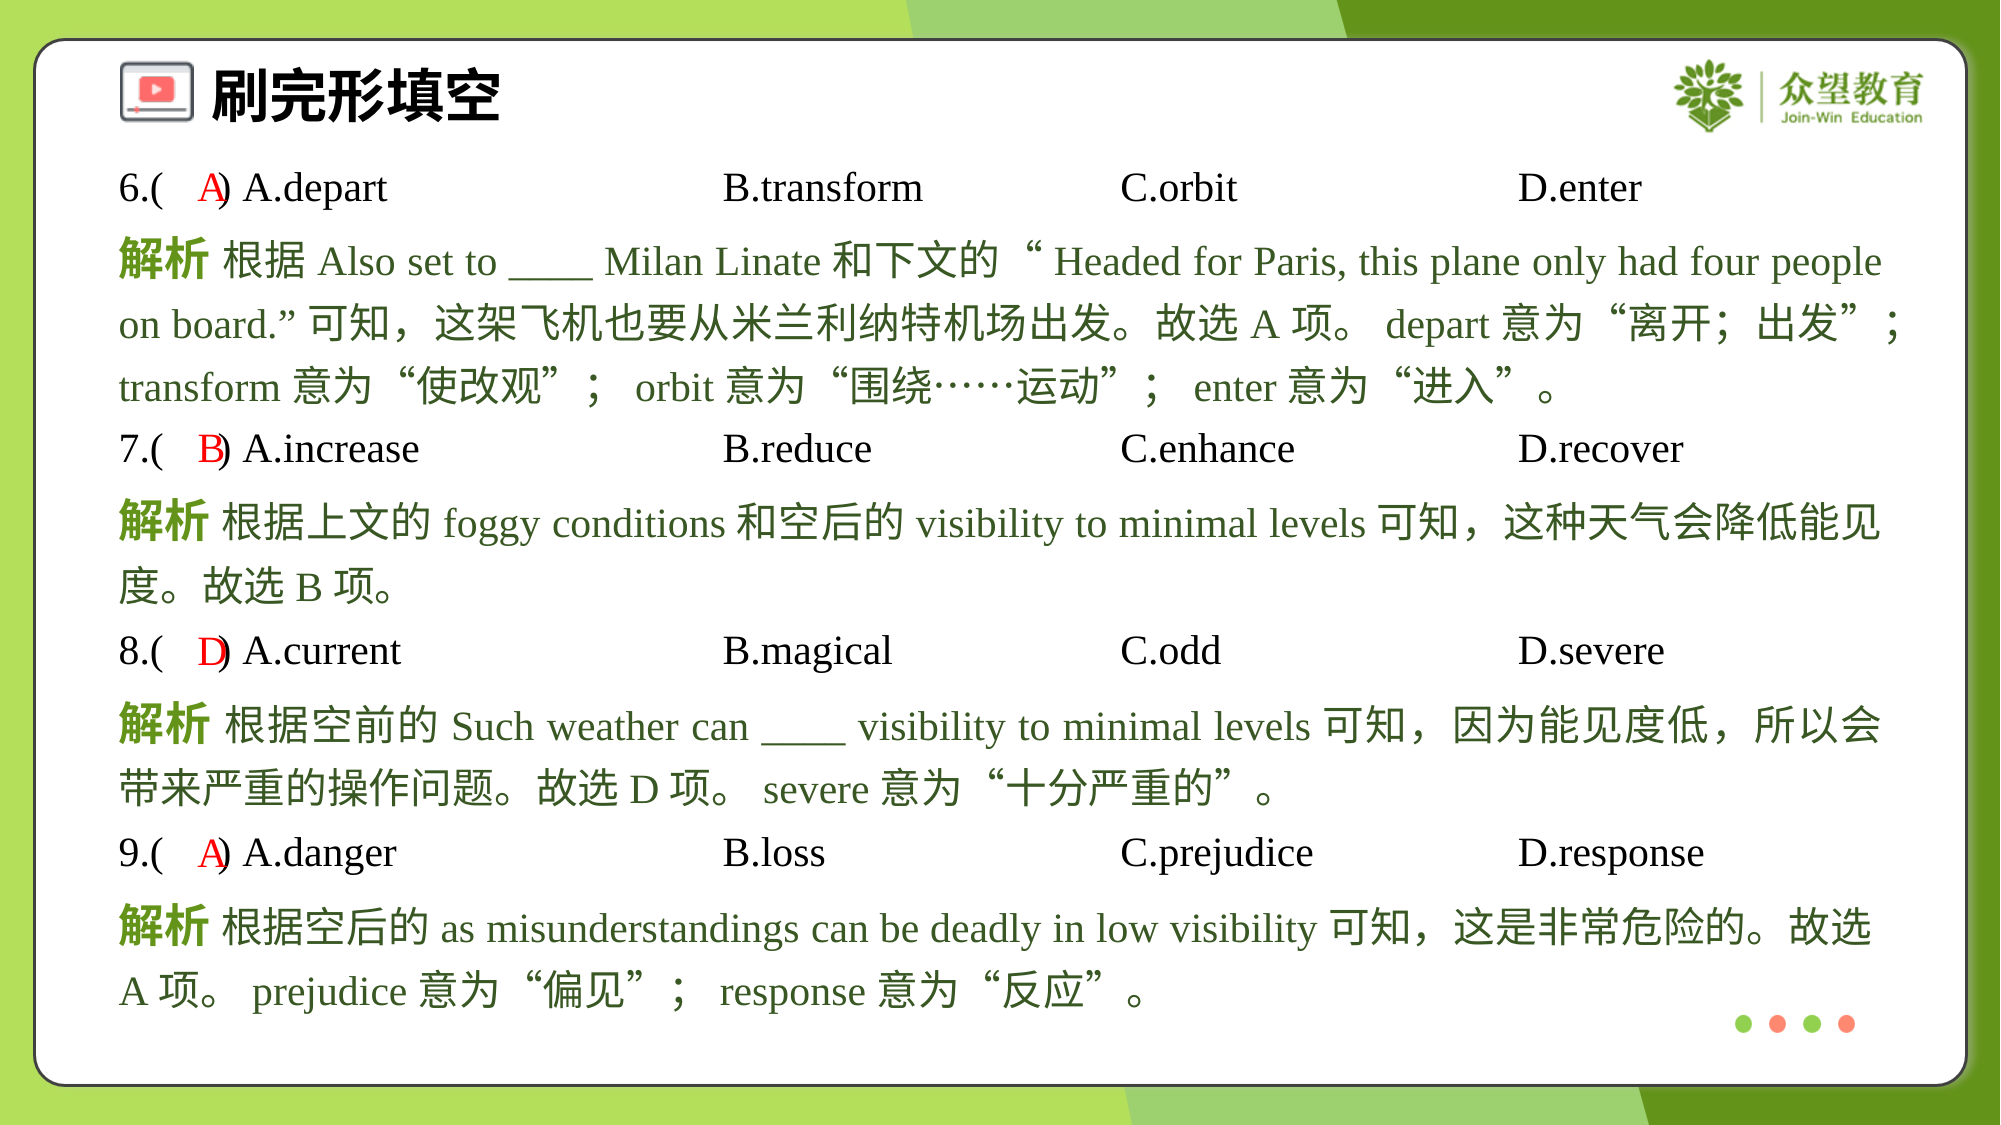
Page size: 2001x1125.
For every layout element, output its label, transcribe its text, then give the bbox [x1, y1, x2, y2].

text_box A [192, 146, 233, 205]
text_box D [192, 610, 233, 669]
text_box B [192, 408, 231, 467]
text_box 6.( ) A.depart B.transform C.orbit D.enter [118, 146, 192, 204]
picture [0, 0, 2000, 1125]
text_box A [192, 812, 233, 871]
text_box 解析 根据Also set to ____ Milan Linate和下文的“Headed for Paris, this plane only had four people on board.”可知，这架飞机也要从米兰利纳特机场出发。故选A项。depart意为“离开；出发”；transform意为“使改观”；orbit意为“围绕……运动”；enter意为“进入”。 [118, 215, 1883, 405]
text_box 解析 根据空后的as misunderstandings can be deadly in low visibility可知，这是非常危险的。故选A项。prejudice意为“偏见”；response意为“反应”。 [118, 882, 1883, 1009]
text_box 解析 根据空前的Such weather can ____ visibility to minimal levels可知，因为能见度低，所以会带来严重的操作问题。故选D项。severe意为“十分严重的”。 [118, 680, 1883, 807]
text_box 9.( ) A.danger B.loss C.prejudice D.response [233, 812, 1883, 870]
text_box 解析 根据上文的foggy conditions和空后的visibility to minimal levels可知，这种天气会降低能见度。故选B项。 [118, 478, 1883, 605]
text_box 9.( ) A.danger B.loss C.prejudice D.response [118, 812, 192, 870]
text_box 8.( ) A.current B.magical C.odd D.severe [233, 610, 1883, 668]
text_box 6.( ) A.depart B.transform C.orbit D.enter [233, 146, 1883, 204]
text_box 7.( ) A.increase B.reduce C.enhance D.recover [231, 408, 1883, 466]
text_box 8.( ) A.current B.magical C.odd D.severe [118, 610, 192, 668]
text_box 7.( ) A.increase B.reduce C.enhance D.recover [118, 408, 192, 466]
